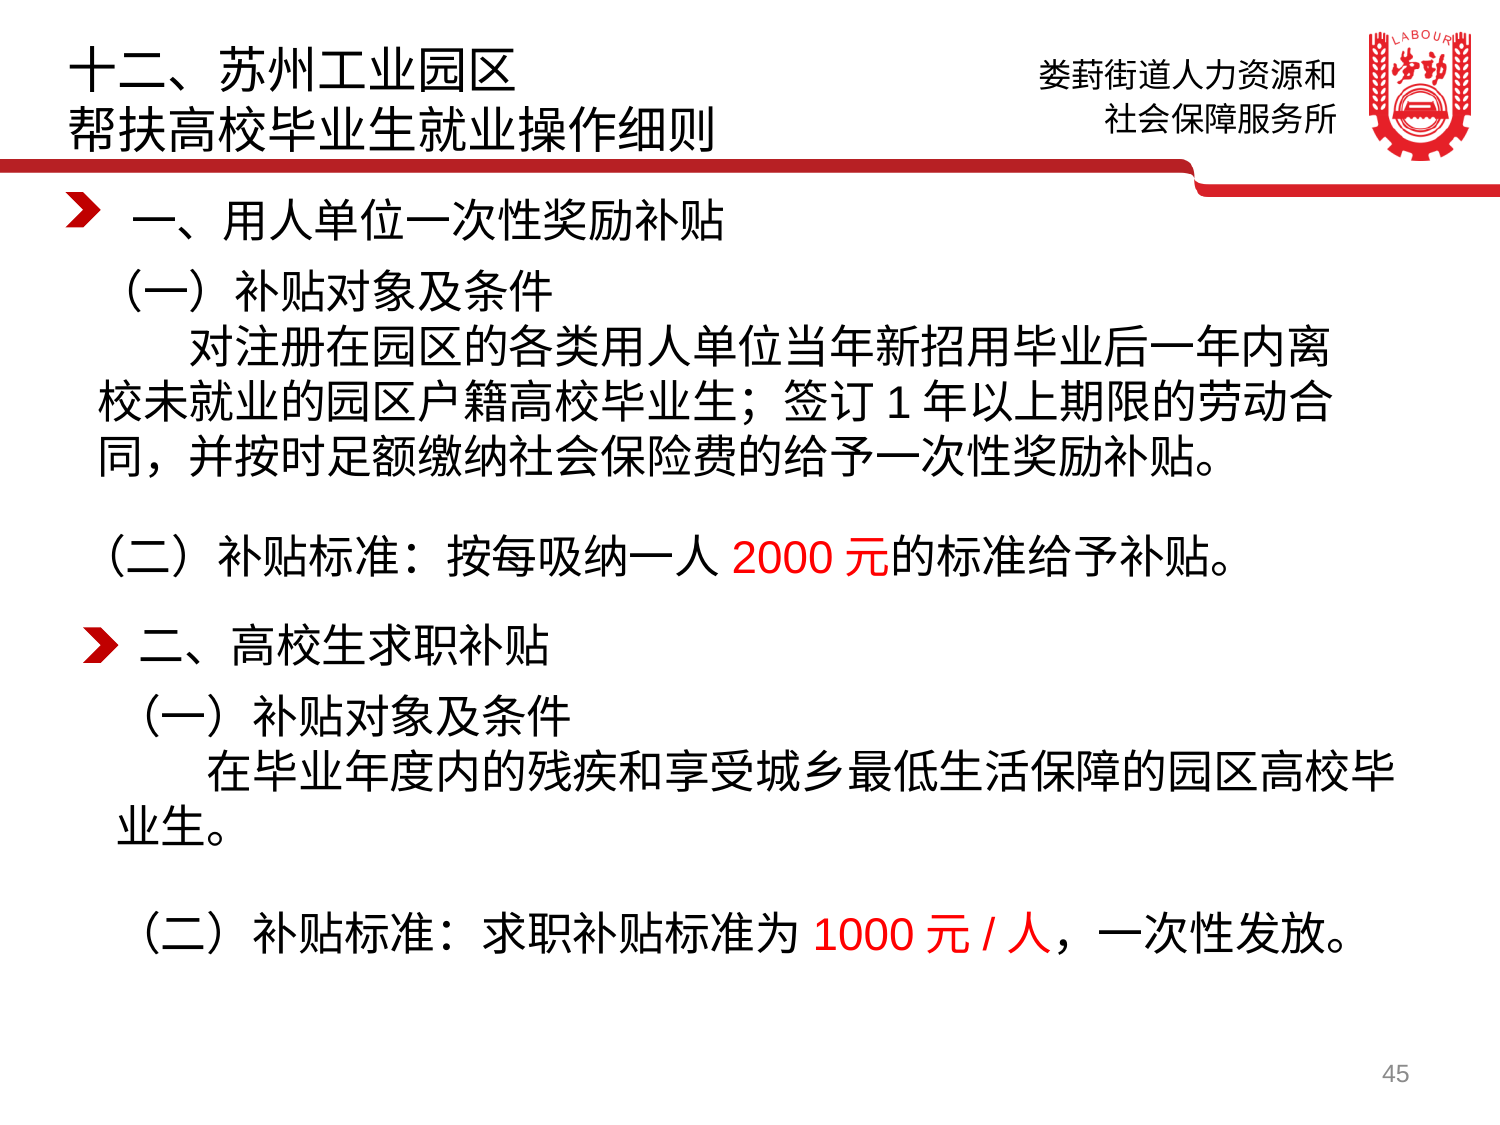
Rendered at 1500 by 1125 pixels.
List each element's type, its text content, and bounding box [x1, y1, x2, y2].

text_box 一、用人单位一次性奖励补贴 [116, 184, 802, 255]
text_box （二）补贴标准：求职补贴标准为1000元/人，一次性发放。 [100, 897, 1412, 968]
text_box [63, 189, 103, 230]
text_box 二、高校生求职补贴 [123, 609, 800, 680]
slide_number 45 [1074, 1042, 1425, 1103]
text_box 十二、苏州工业园区 帮扶高校毕业生就业操作细则 [53, 30, 998, 166]
text_box （一）补贴对象及条件 对注册在园区的各类用人单位当年新招用毕业后一年内离校未就业的园区户籍高校毕业生；签订1年以上期限的劳动合同，并按时足额缴纳社会保险费的给予一次性奖励补贴。 [82, 255, 1376, 519]
text_box （一）补贴对象及条件 在毕业年度内的残疾和享受城乡最低生活保障的园区高校毕业生。 [100, 680, 1424, 861]
picture [0, 30, 1500, 197]
text_box （二）补贴标准：按每吸纳一人2000元的标准给予补贴。 [65, 519, 1376, 590]
text_box [81, 625, 121, 665]
